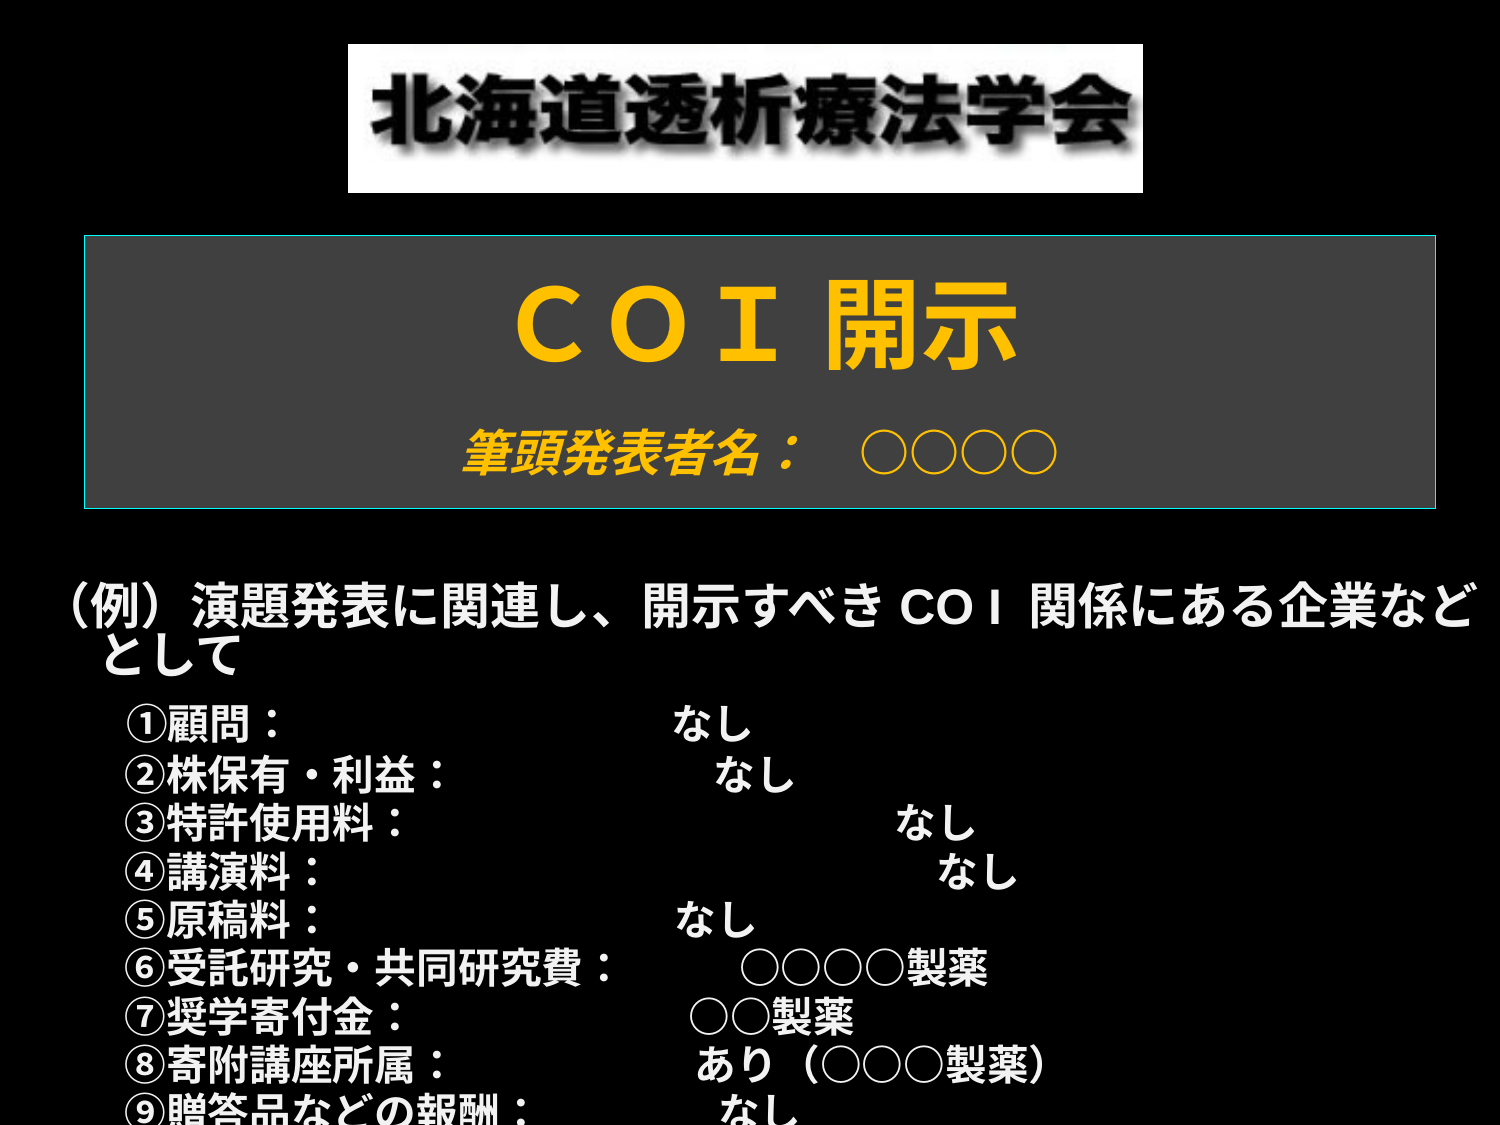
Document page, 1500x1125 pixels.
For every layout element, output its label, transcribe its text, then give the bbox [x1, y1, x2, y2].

picture [348, 44, 1143, 194]
title ＣＯＩ 開示 筆頭発表者名： ○○○○ [84, 235, 1436, 509]
text_box （例）演題発表に関連し、開示すべきCO I 関係にある企業などとして ①顧問： なし ②株保有・利益： なし ③特許使用料： なし ④講演料： なし ⑤原稿料： なし ⑥受託研究・共同研究費： ○○○○製薬 ⑦奨学寄付金： ○○製薬 ⑧寄附講座所属： あり（○○○製薬） ⑨贈答品などの報酬： なし [26, 579, 1500, 1088]
text_box [50, 1088, 1469, 1125]
